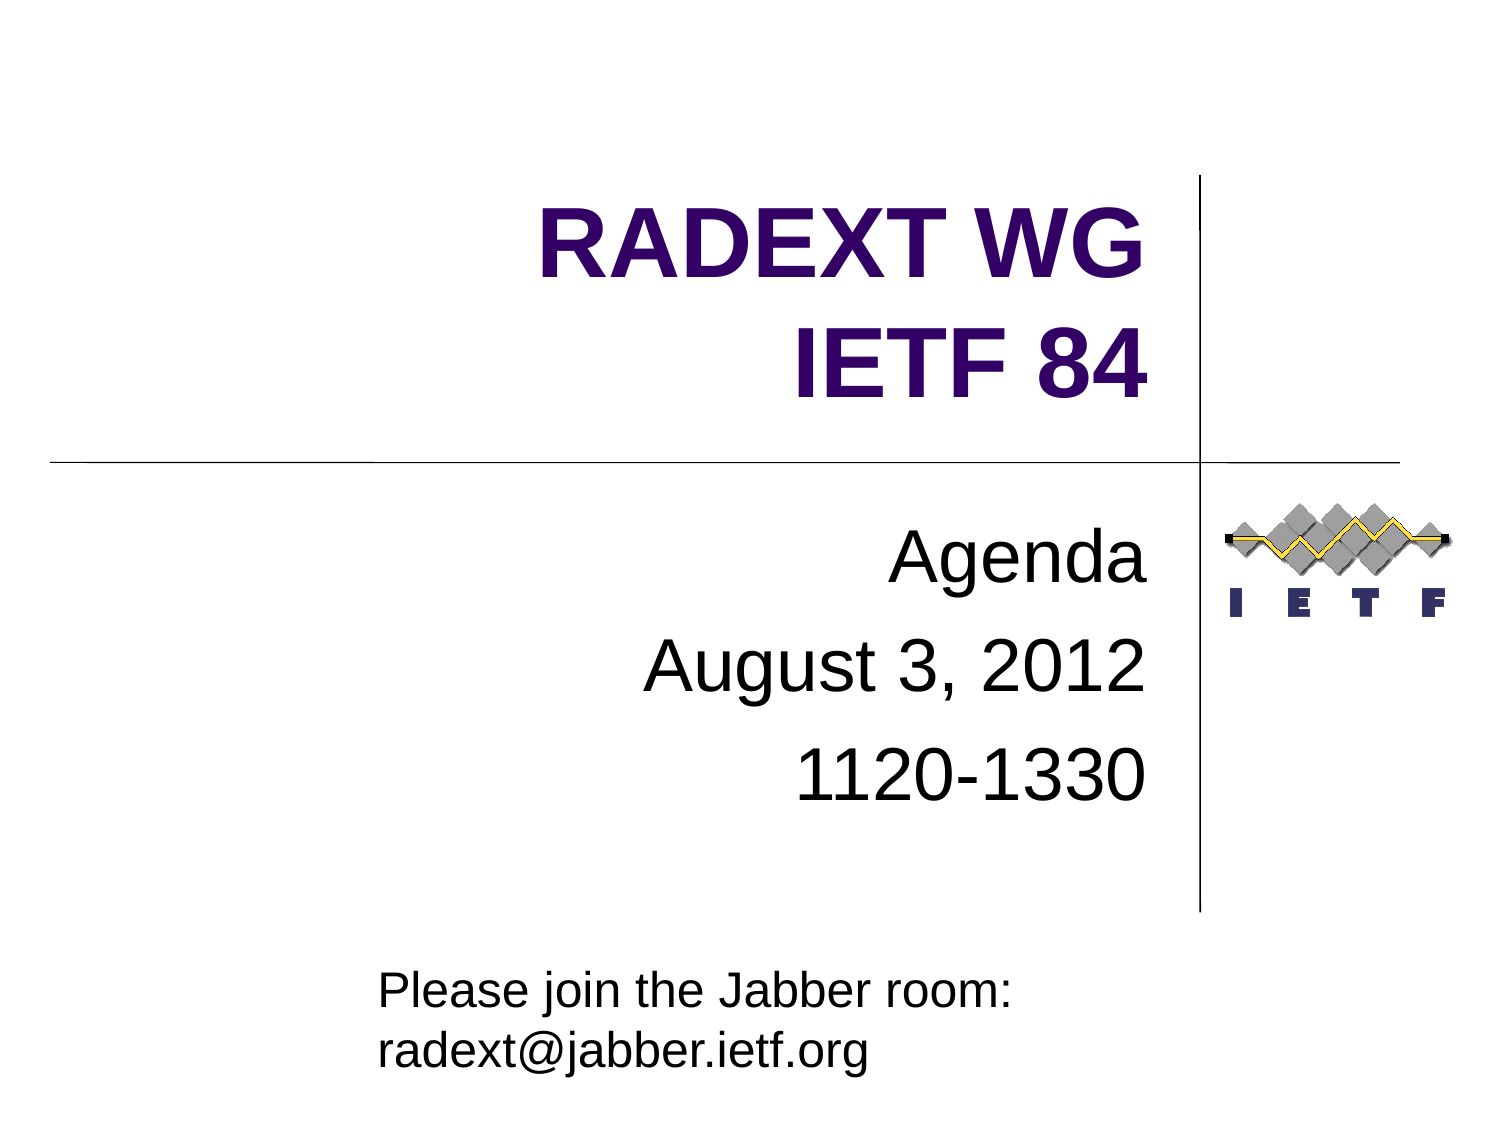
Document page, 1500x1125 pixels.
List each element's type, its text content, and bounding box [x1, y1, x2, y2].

text_box RADEXT WG IETF 84 [49, 75, 1163, 425]
text_box Please join the Jabber room: radext@jabber.ietf.org [362, 949, 1313, 1086]
text_box Agenda August 3, 2012 1120-1330 [37, 500, 1163, 932]
picture [1212, 487, 1463, 631]
